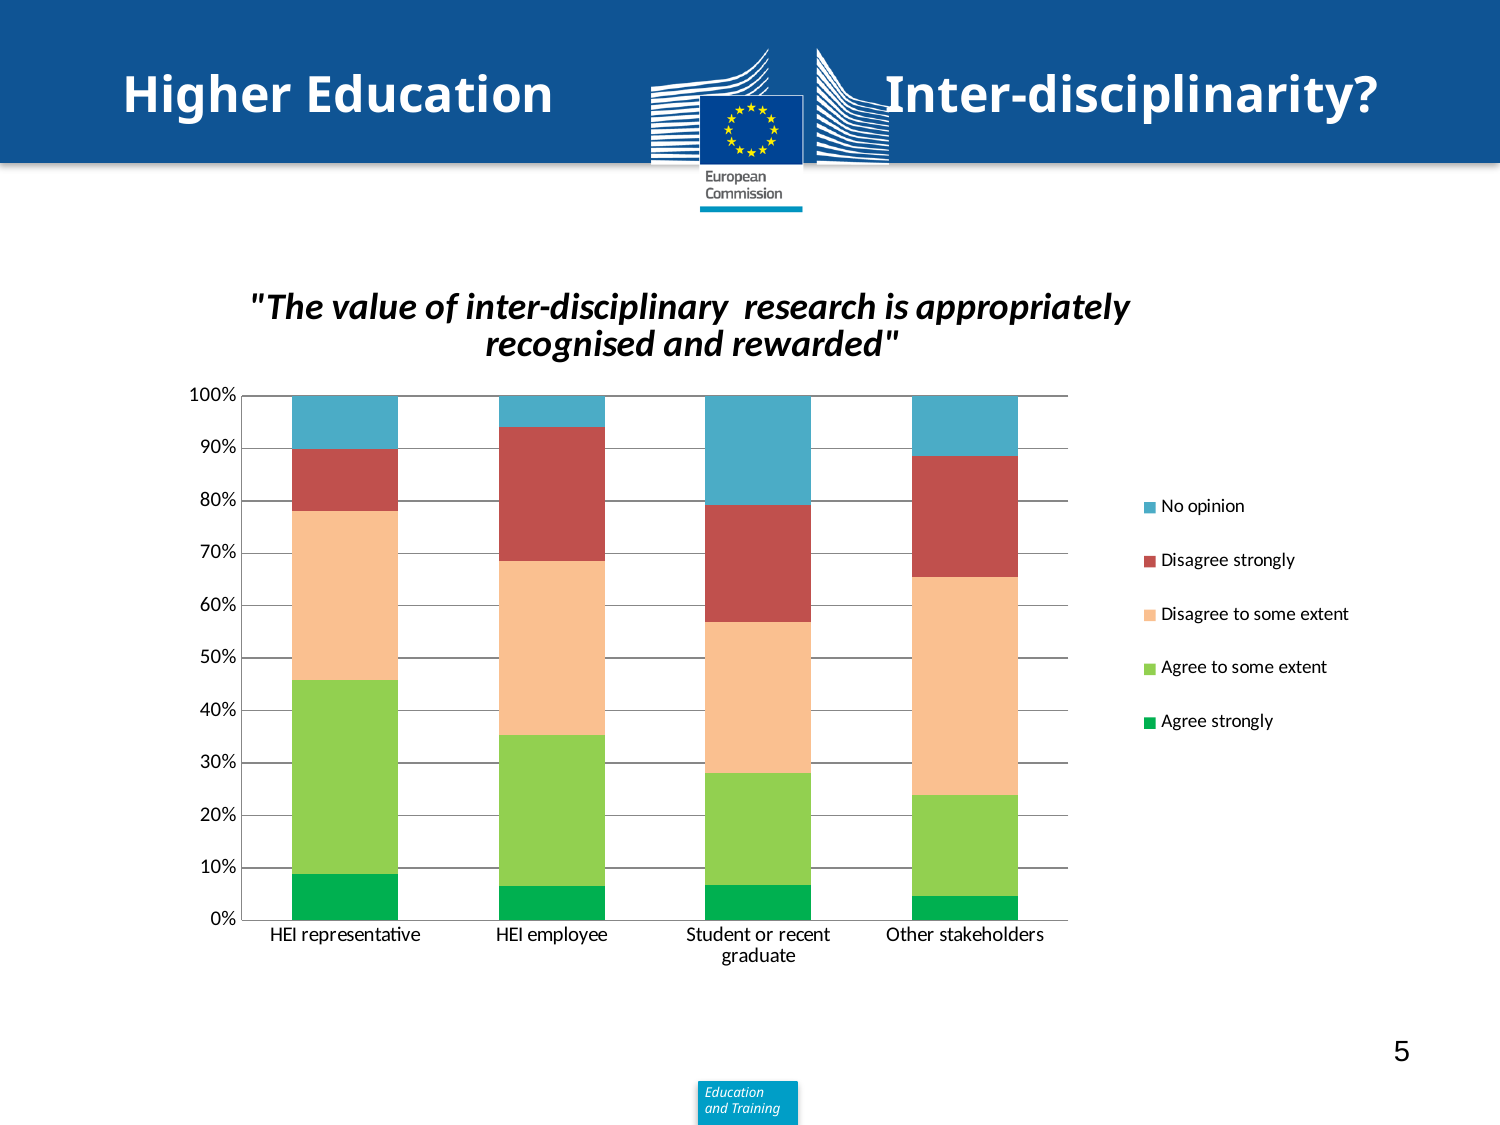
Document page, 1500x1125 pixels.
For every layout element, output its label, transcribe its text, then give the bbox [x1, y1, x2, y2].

picture [651, 48, 889, 54]
text_box Higher Education Inter-disciplinarity? [29, 54, 1500, 126]
picture [651, 126, 889, 213]
chart [111, 266, 1424, 988]
slide_number 5 [1074, 1024, 1426, 1103]
